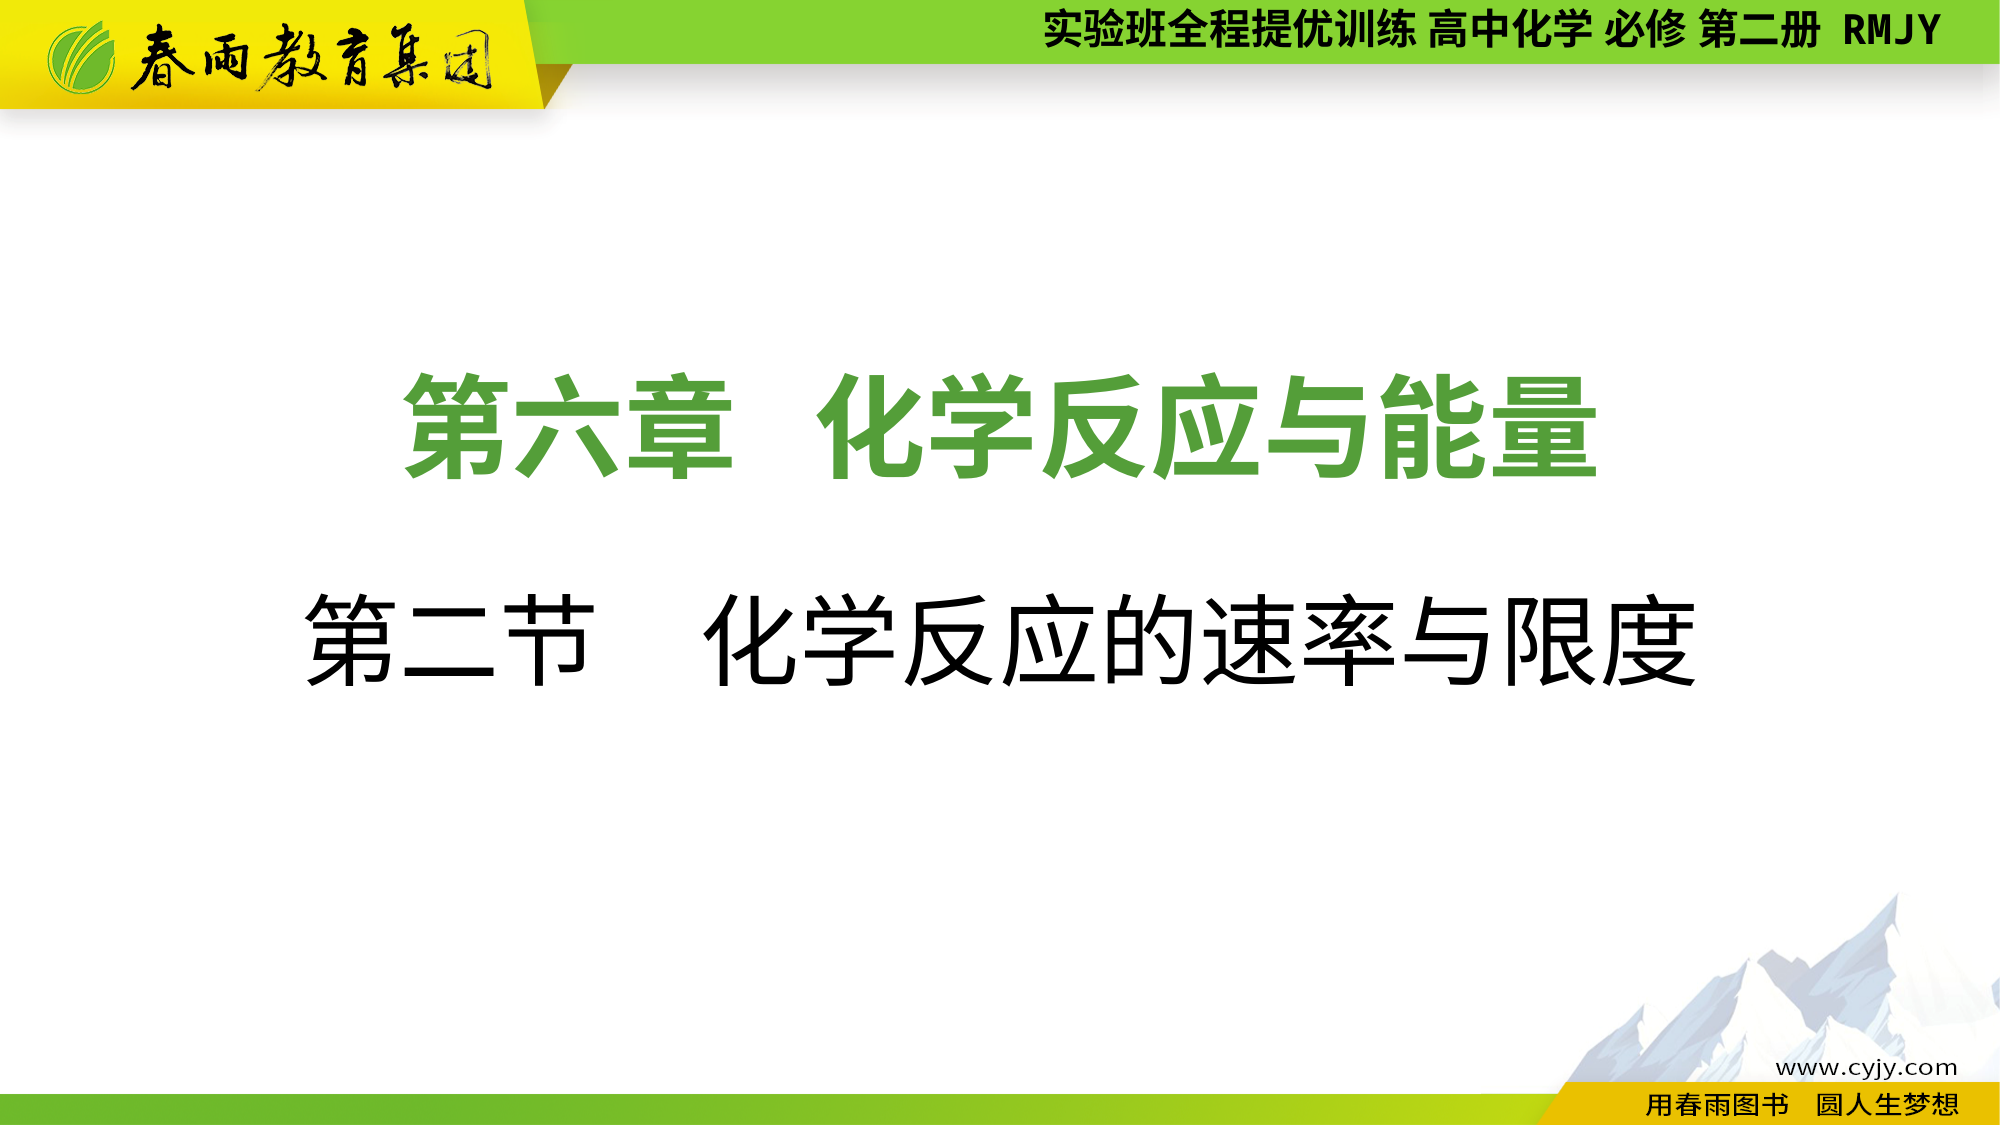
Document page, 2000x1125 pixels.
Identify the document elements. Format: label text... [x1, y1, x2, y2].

text_box 第六章 化学反应与能量 [54, 282, 1946, 500]
picture [0, 0, 2000, 1125]
text_box 第二节 化学反应的速率与限度 [54, 511, 1946, 706]
